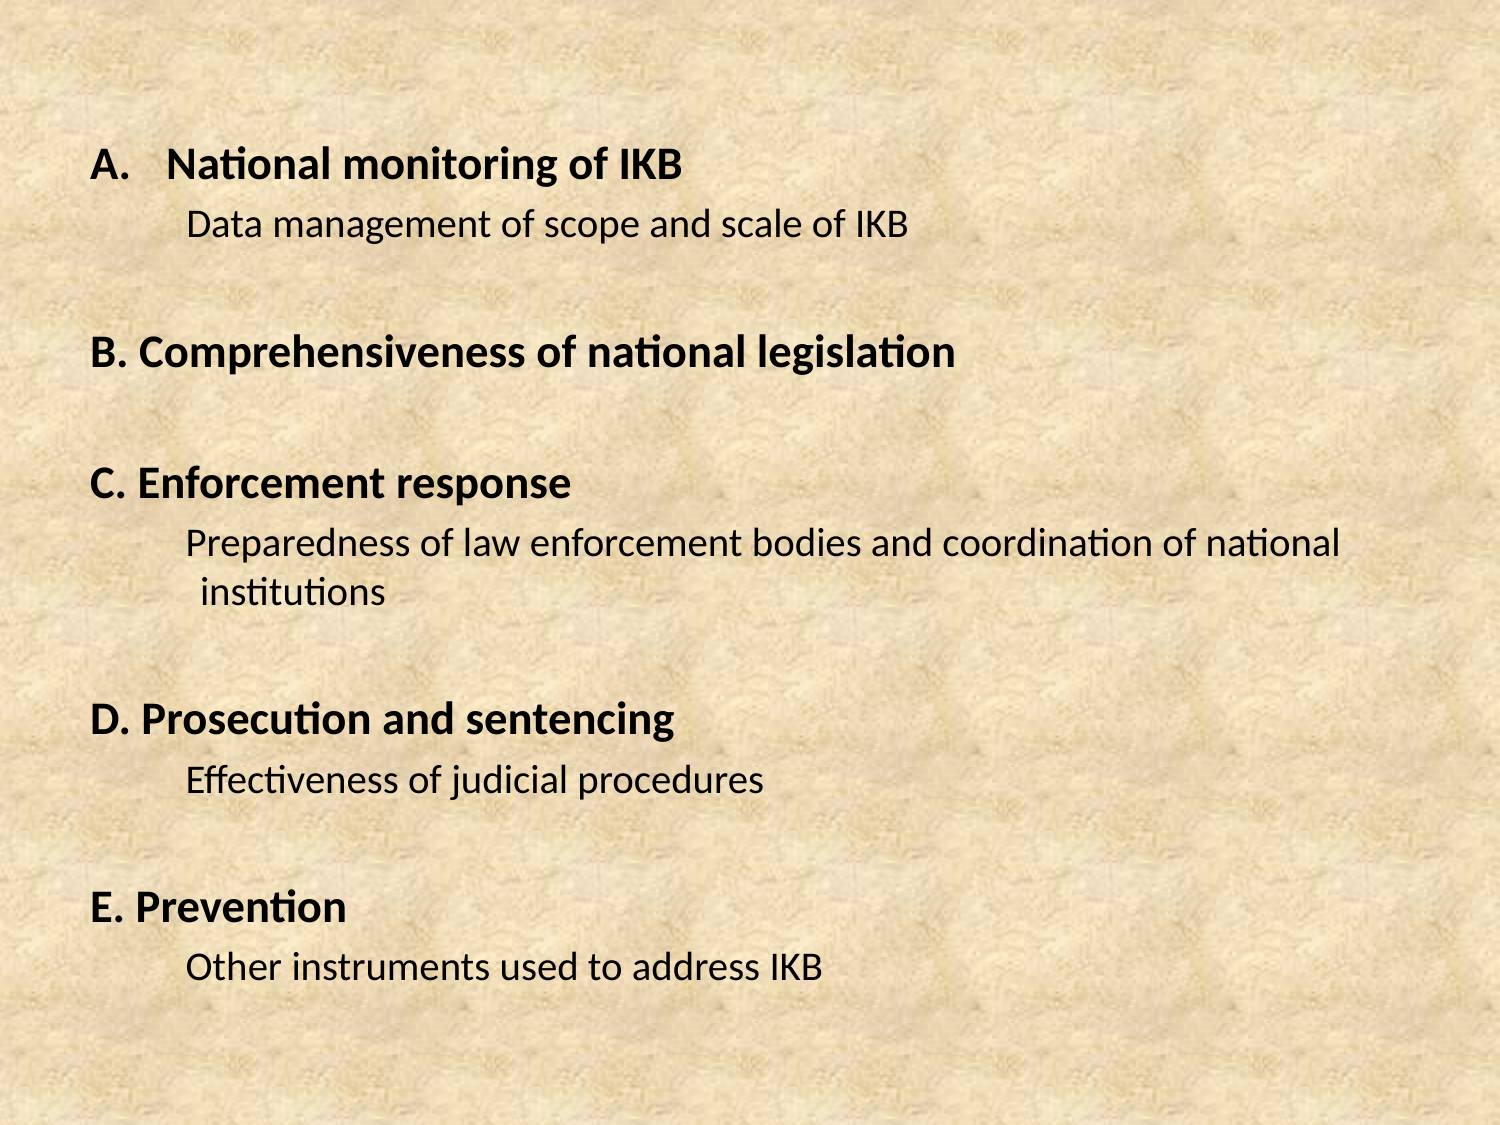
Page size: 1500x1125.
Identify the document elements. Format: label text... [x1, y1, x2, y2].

list National monitoring of IKB Data management of scope and scale of IKB B. Comprehensiveness of national legislation C. Enforcement response Preparedness of law enforcement bodies and coordination of national institutions D. Prosecution and sentencing Effectiveness of judicial procedures E. Prevention Other instruments used to address IKB [75, 125, 1425, 1005]
picture [0, 0, 1500, 1125]
